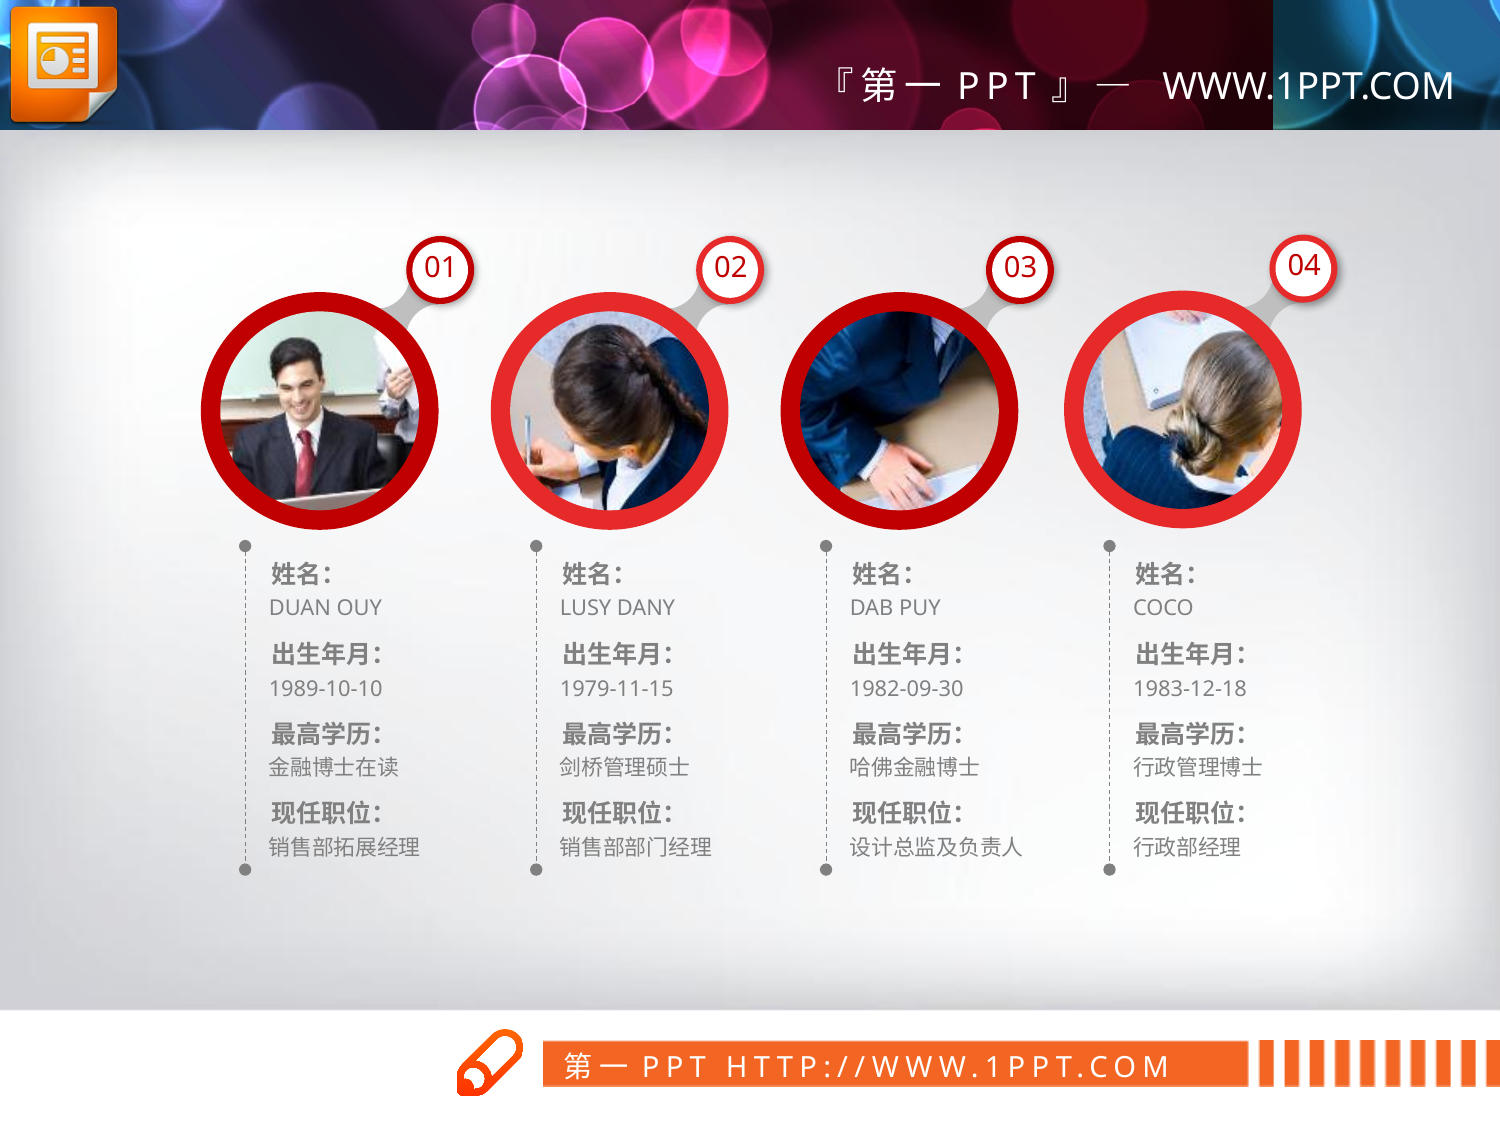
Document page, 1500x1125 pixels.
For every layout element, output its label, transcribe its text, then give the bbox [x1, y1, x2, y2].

text_box 姓名： [837, 550, 986, 586]
text_box DUAN OUY [253, 586, 467, 621]
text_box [386, 235, 475, 332]
text_box 1989-10-10 [253, 666, 467, 702]
text_box COCO [1118, 586, 1331, 621]
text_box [1249, 234, 1338, 330]
text_box 销售部部门经理 [545, 825, 758, 861]
text_box [1083, 309, 1283, 509]
text_box 1982-09-30 [834, 666, 1048, 702]
text_box 销售部拓展经理 [253, 825, 467, 861]
text_box 出生年月： [1120, 631, 1300, 666]
text_box 设计总监及负责人 [834, 825, 1066, 861]
text_box [1064, 290, 1302, 529]
text_box 最高学历： [837, 711, 1017, 746]
text_box 姓名： [256, 550, 405, 586]
text_box 1979-11-15 [545, 666, 758, 702]
text_box 出生年月： [547, 631, 727, 666]
text_box [200, 292, 439, 530]
text_box 最高学历： [256, 711, 436, 746]
text_box 哈佛金融博士 [834, 746, 1048, 782]
text_box 最高学历： [547, 711, 727, 746]
text_box [220, 311, 420, 511]
text_box LUSY DANY [545, 586, 758, 621]
text_box 1983-12-18 [1118, 666, 1331, 702]
text_box 现任职位： [547, 790, 727, 825]
text_box DAB PUY [834, 586, 1048, 621]
text_box 姓名： [547, 550, 696, 586]
text_box 现任职位： [1120, 790, 1300, 825]
text_box 金融博士在读 [253, 746, 467, 782]
text_box 剑桥管理硕士 [545, 746, 758, 782]
text_box [780, 292, 1019, 530]
text_box 姓名： [1120, 550, 1269, 586]
text_box 行政管理博士 [1118, 746, 1331, 782]
text_box 现任职位： [256, 790, 436, 825]
picture [0, 0, 1500, 1012]
text_box [800, 311, 999, 511]
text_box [676, 235, 765, 332]
text_box [510, 311, 709, 511]
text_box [966, 235, 1055, 332]
text_box 出生年月： [837, 631, 1017, 666]
picture [543, 1040, 1500, 1087]
text_box 行政部经理 [1118, 825, 1331, 861]
text_box 出生年月： [256, 631, 436, 666]
text_box 最高学历： [1120, 711, 1300, 746]
text_box [490, 292, 729, 530]
text_box 现任职位： [837, 790, 1017, 825]
